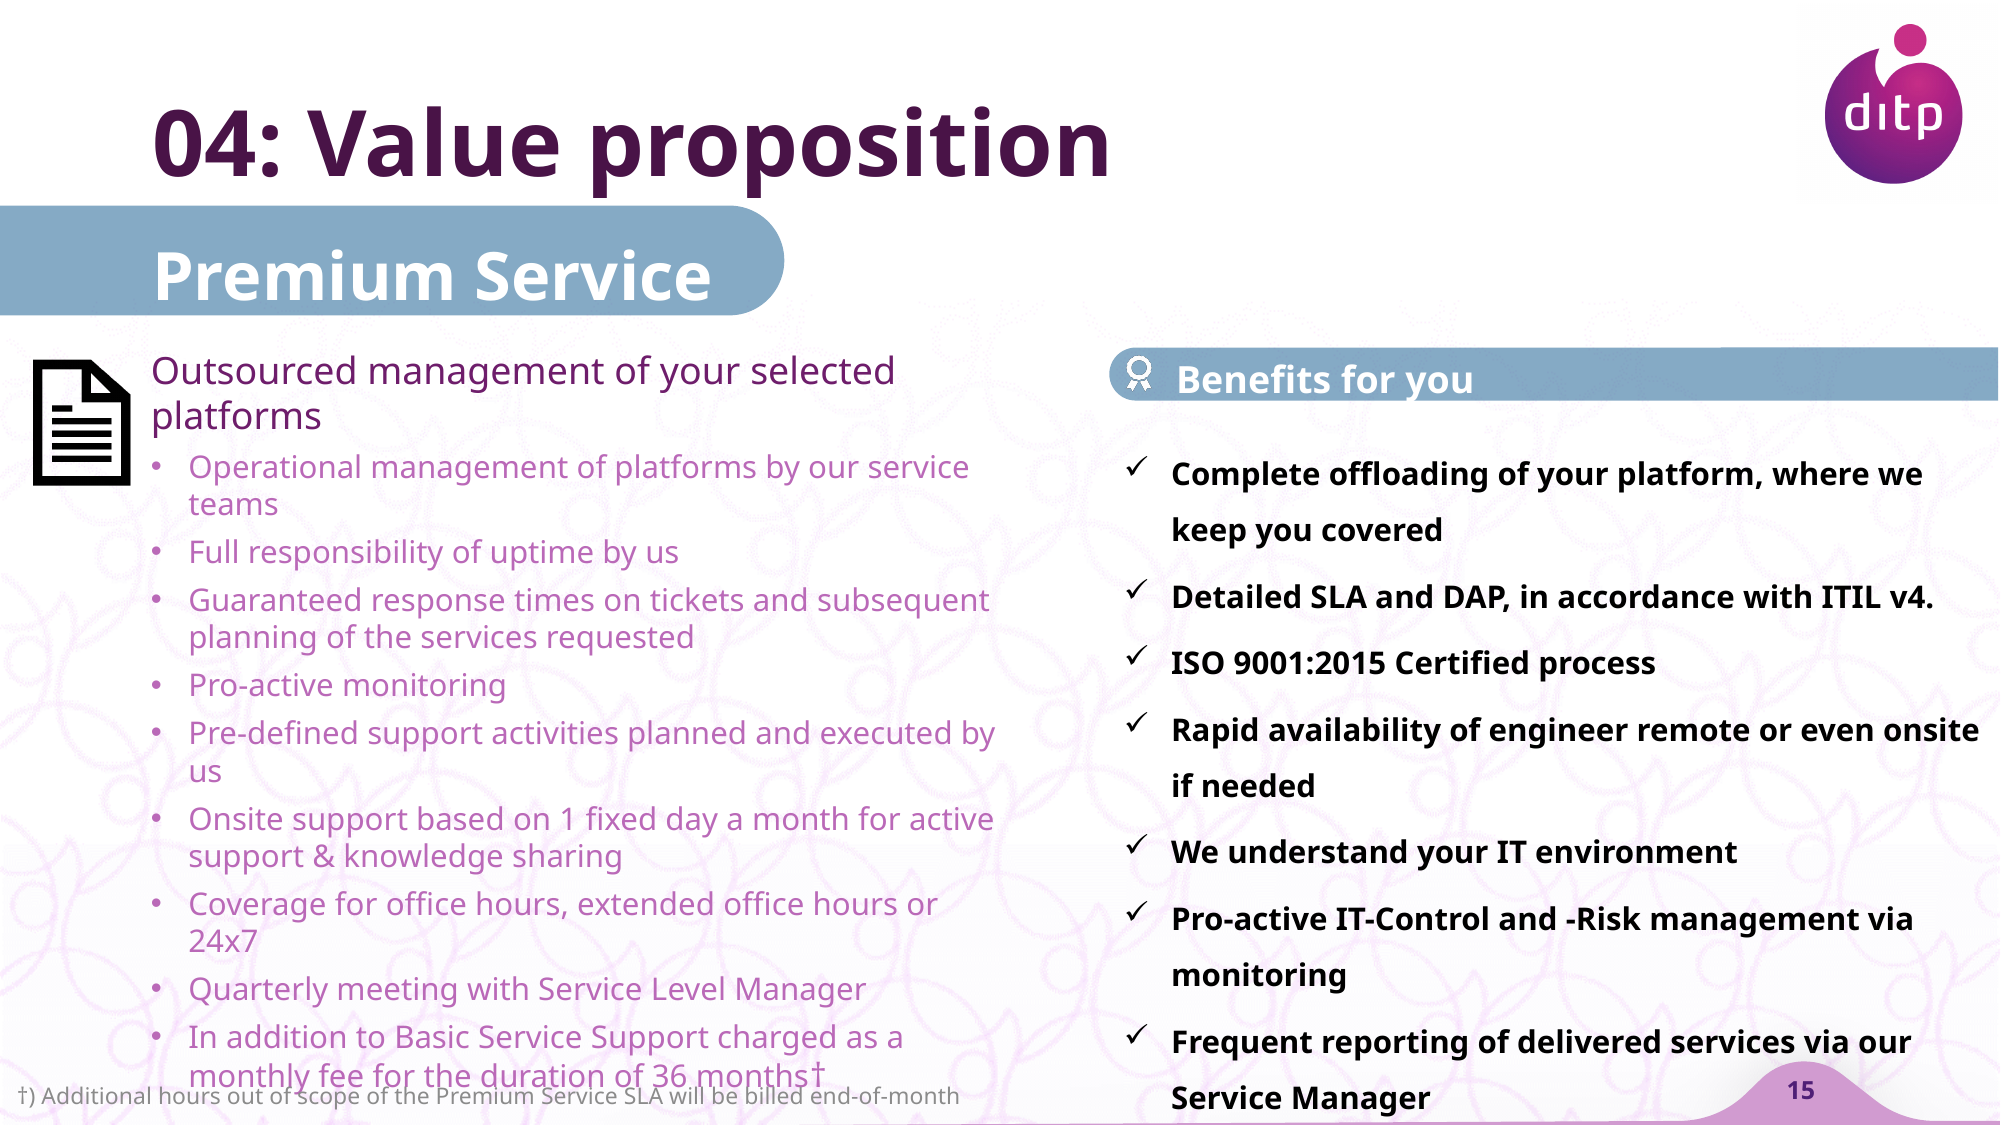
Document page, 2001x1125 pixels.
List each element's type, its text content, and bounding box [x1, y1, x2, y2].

footer †) Additional hours out of scope of the Premium Service SLA will be billed end-of-month [1, 1079, 1327, 1125]
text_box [0, 202, 825, 316]
picture [0, 0, 2001, 1125]
title 04: Value proposition [137, 74, 1863, 292]
text_box [1327, 1120, 2000, 1125]
text_box Outsourced management of your selected platforms Operational management of platforms by our service teams Full responsibility of uptime by us Guaranteed response times on tickets and subsequent planning of the services requested Pro-active monitoring Pre-defined support activities planned and executed by us Onsite support based on 1 fixed day a month for active support & knowledge sharing Coverage for office hours, extended office hours or 24x7 Quarterly meeting with Service Level Manager In addition to Basic Service Support charged as a monthly fee for the duration of 36 months† [136, 339, 1025, 1079]
text_box Complete offloading of your platform, where we keep you covered Detailed SLA and DAP, in accordance with ITIL v4. ISO 9001:2015 Certified process Rapid availability of engineer remote or even onsite if needed We understand your IT environment Pro-active IT-Control and -Risk management via monitoring Frequent reporting of delivered services via our Service Manager [1109, 428, 1999, 1123]
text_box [1109, 335, 1999, 403]
